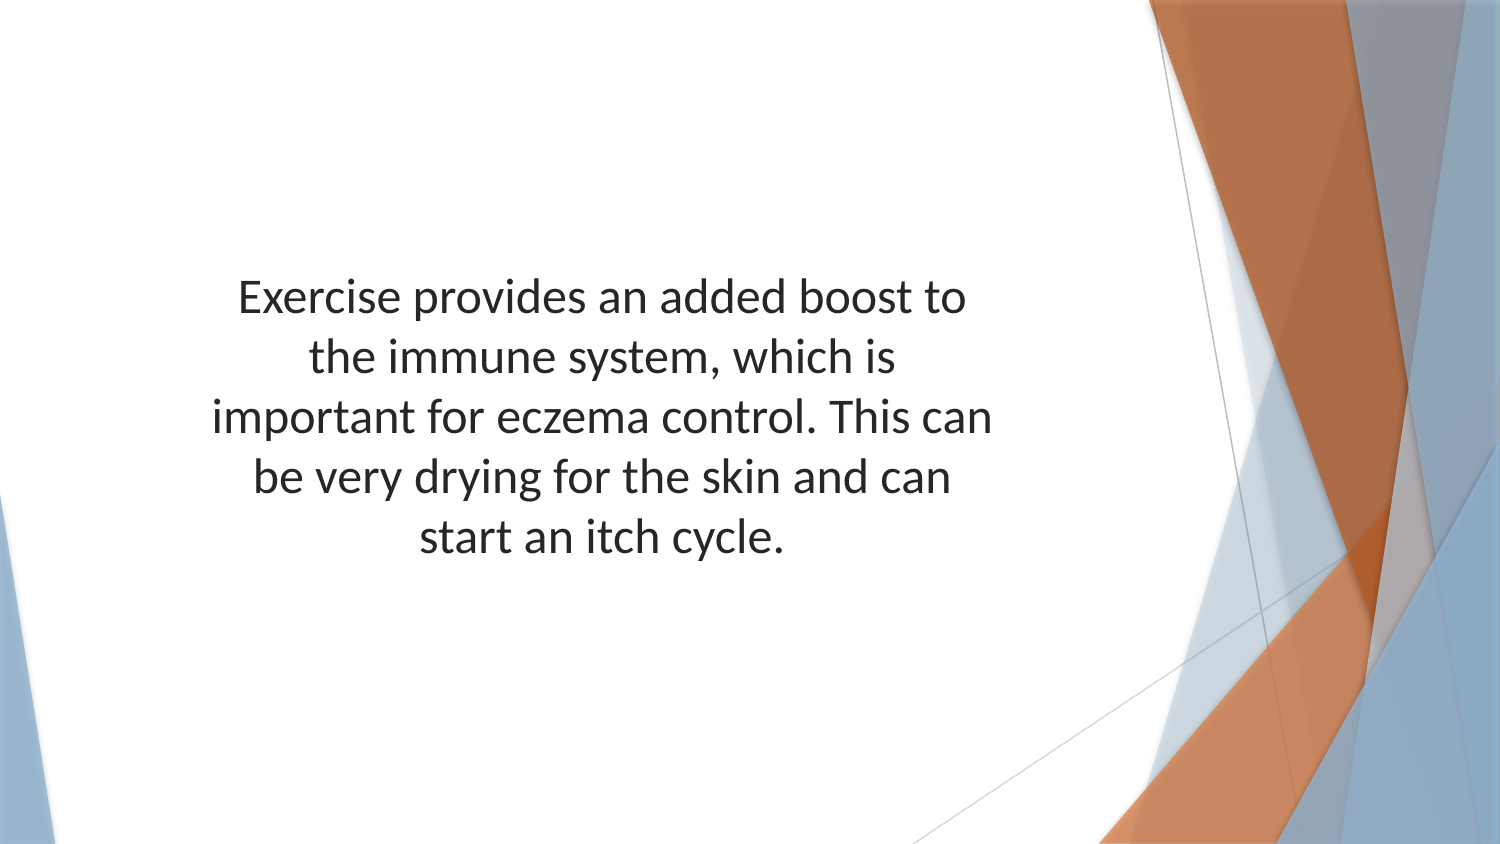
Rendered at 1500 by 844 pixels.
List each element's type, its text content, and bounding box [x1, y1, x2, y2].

list Exercise provides an added boost to the immune system, which is important for eczema control. This can be very drying for the skin and can start an itch cycle. [194, 256, 1010, 599]
